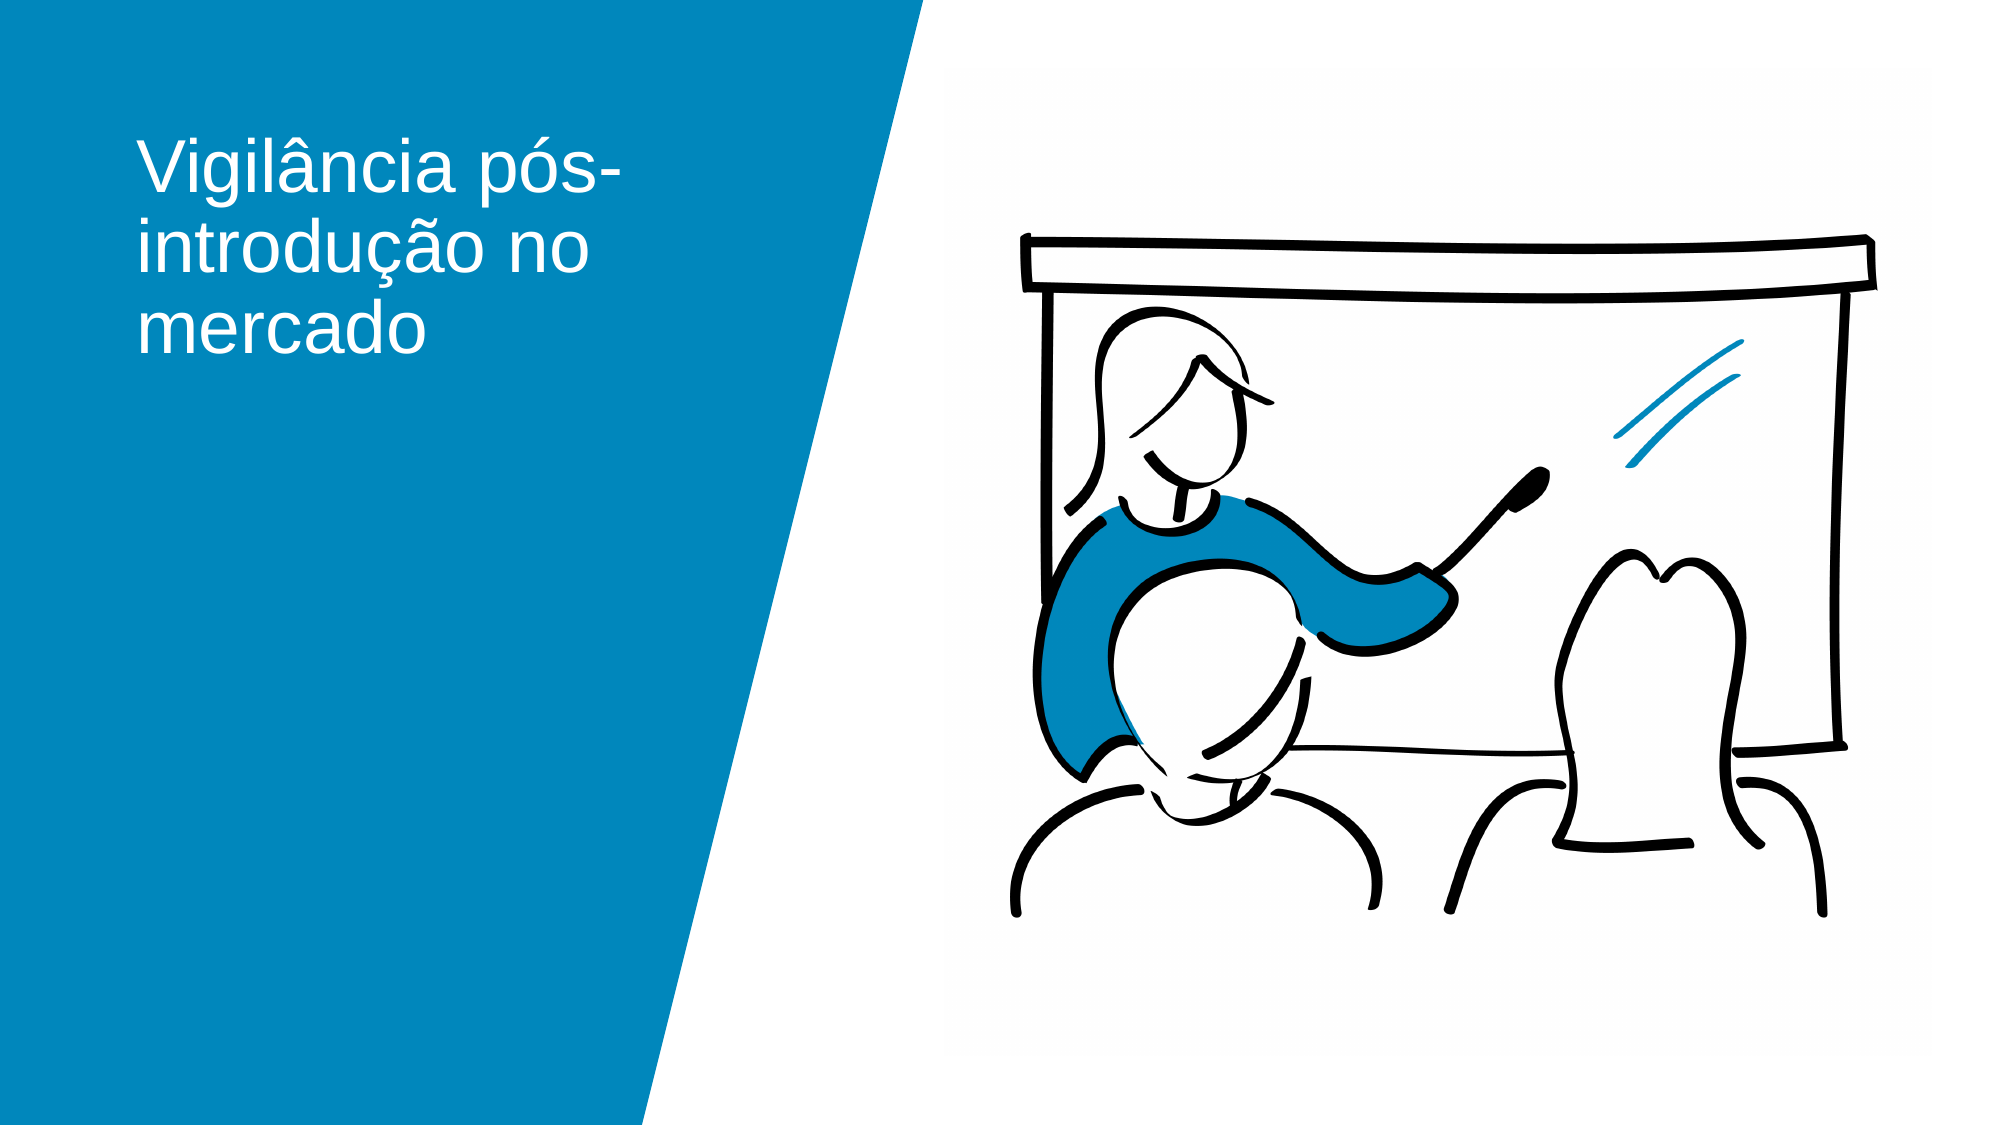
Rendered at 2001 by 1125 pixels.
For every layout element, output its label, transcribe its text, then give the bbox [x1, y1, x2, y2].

picture [944, 68, 1932, 1056]
title Vigilância pós-introdução no mercado [136, 0, 775, 371]
